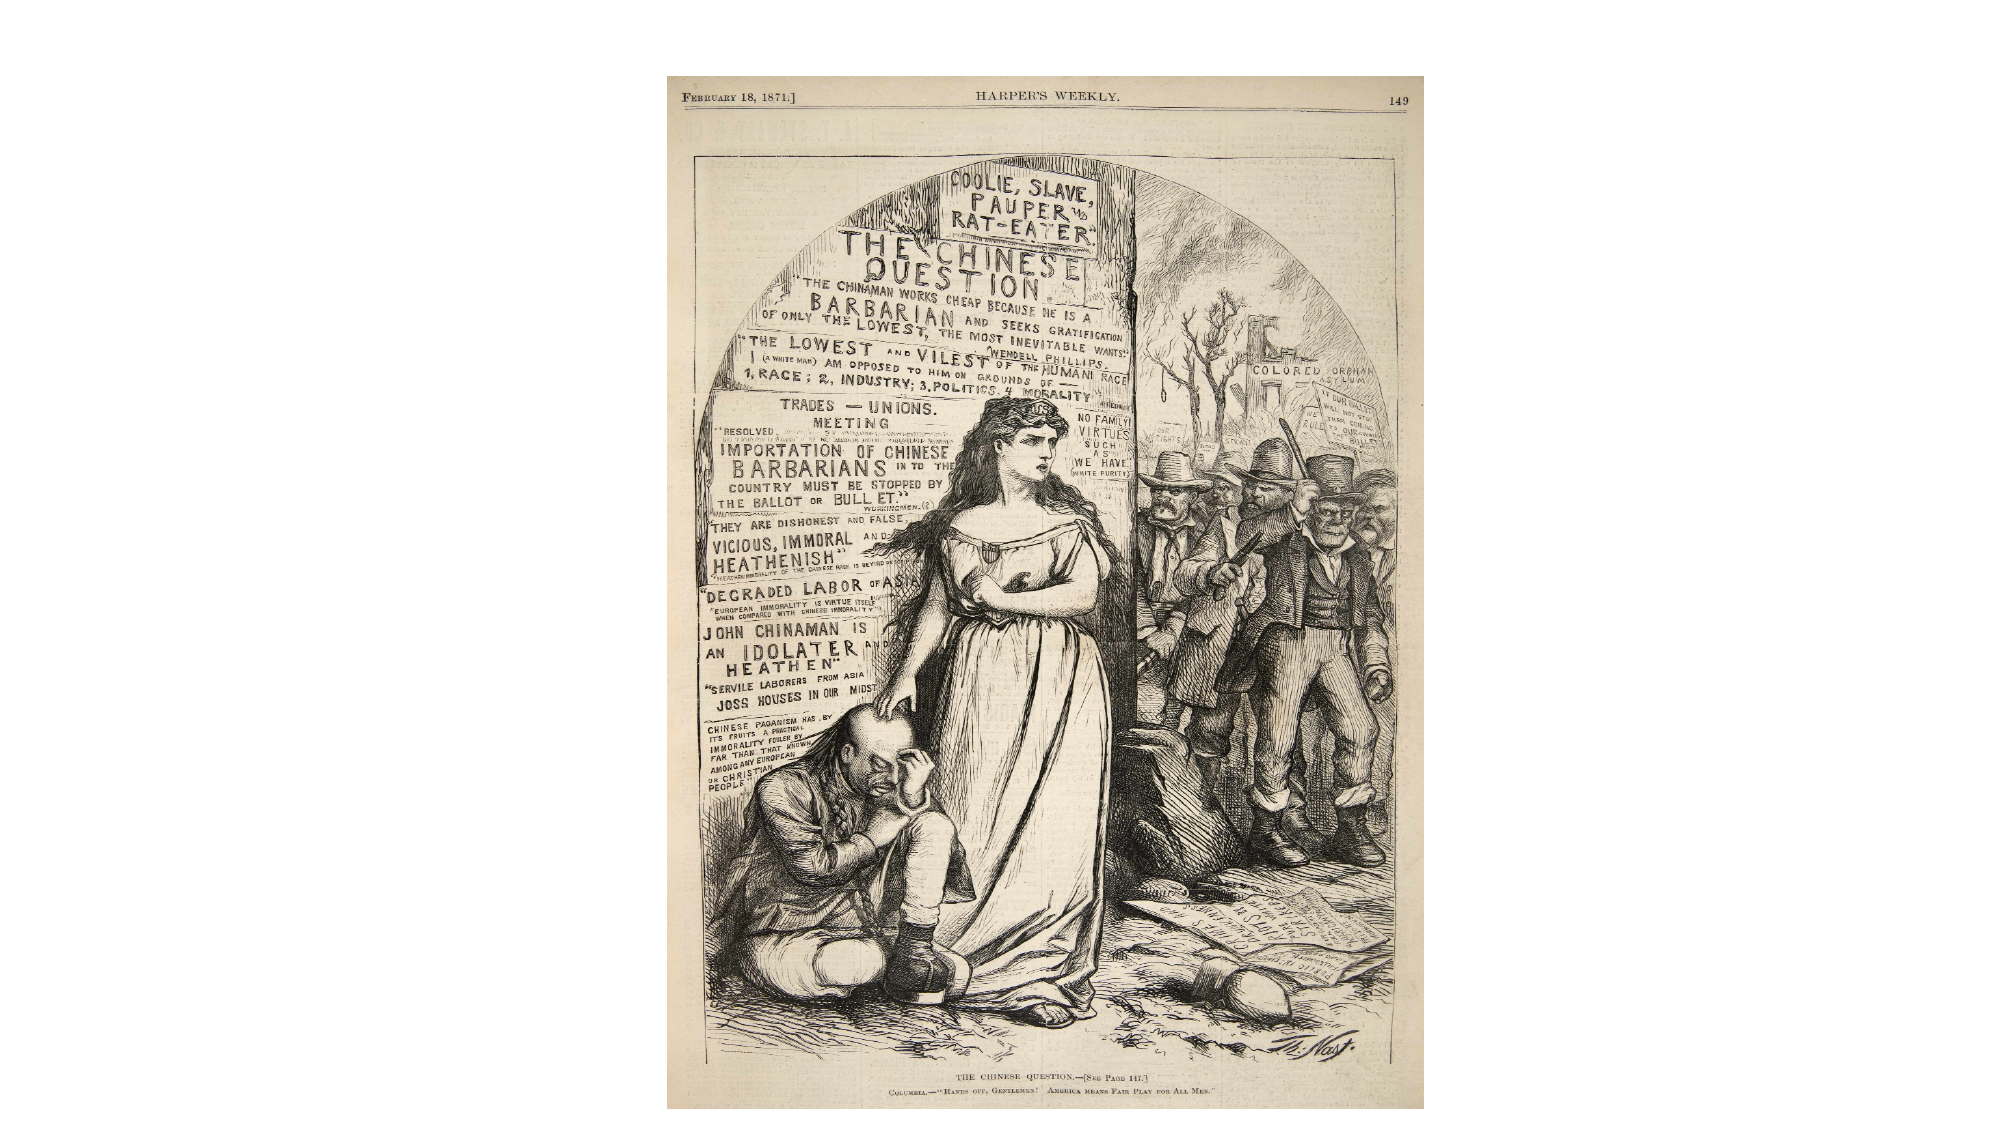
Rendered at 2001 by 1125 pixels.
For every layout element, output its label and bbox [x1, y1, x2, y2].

picture [667, 76, 1424, 1109]
